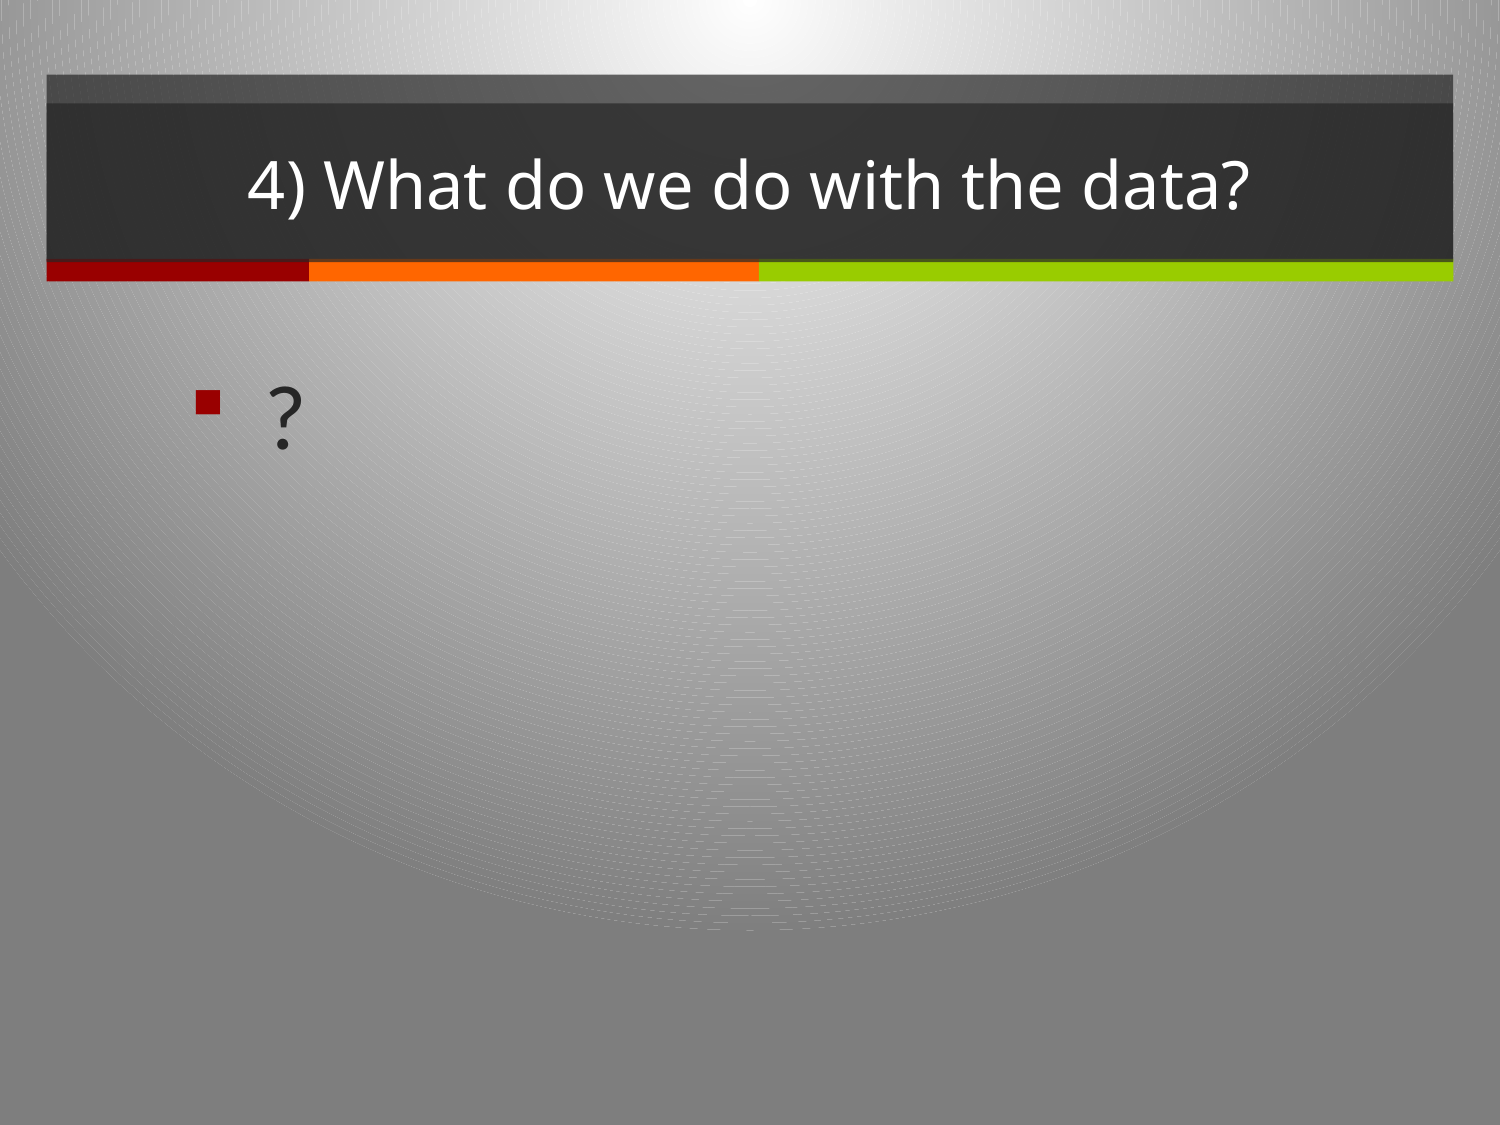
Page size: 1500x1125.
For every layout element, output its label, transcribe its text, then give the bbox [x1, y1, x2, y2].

list ? [174, 350, 1454, 1005]
title 4) What do we do with the data? [46, 103, 1454, 263]
